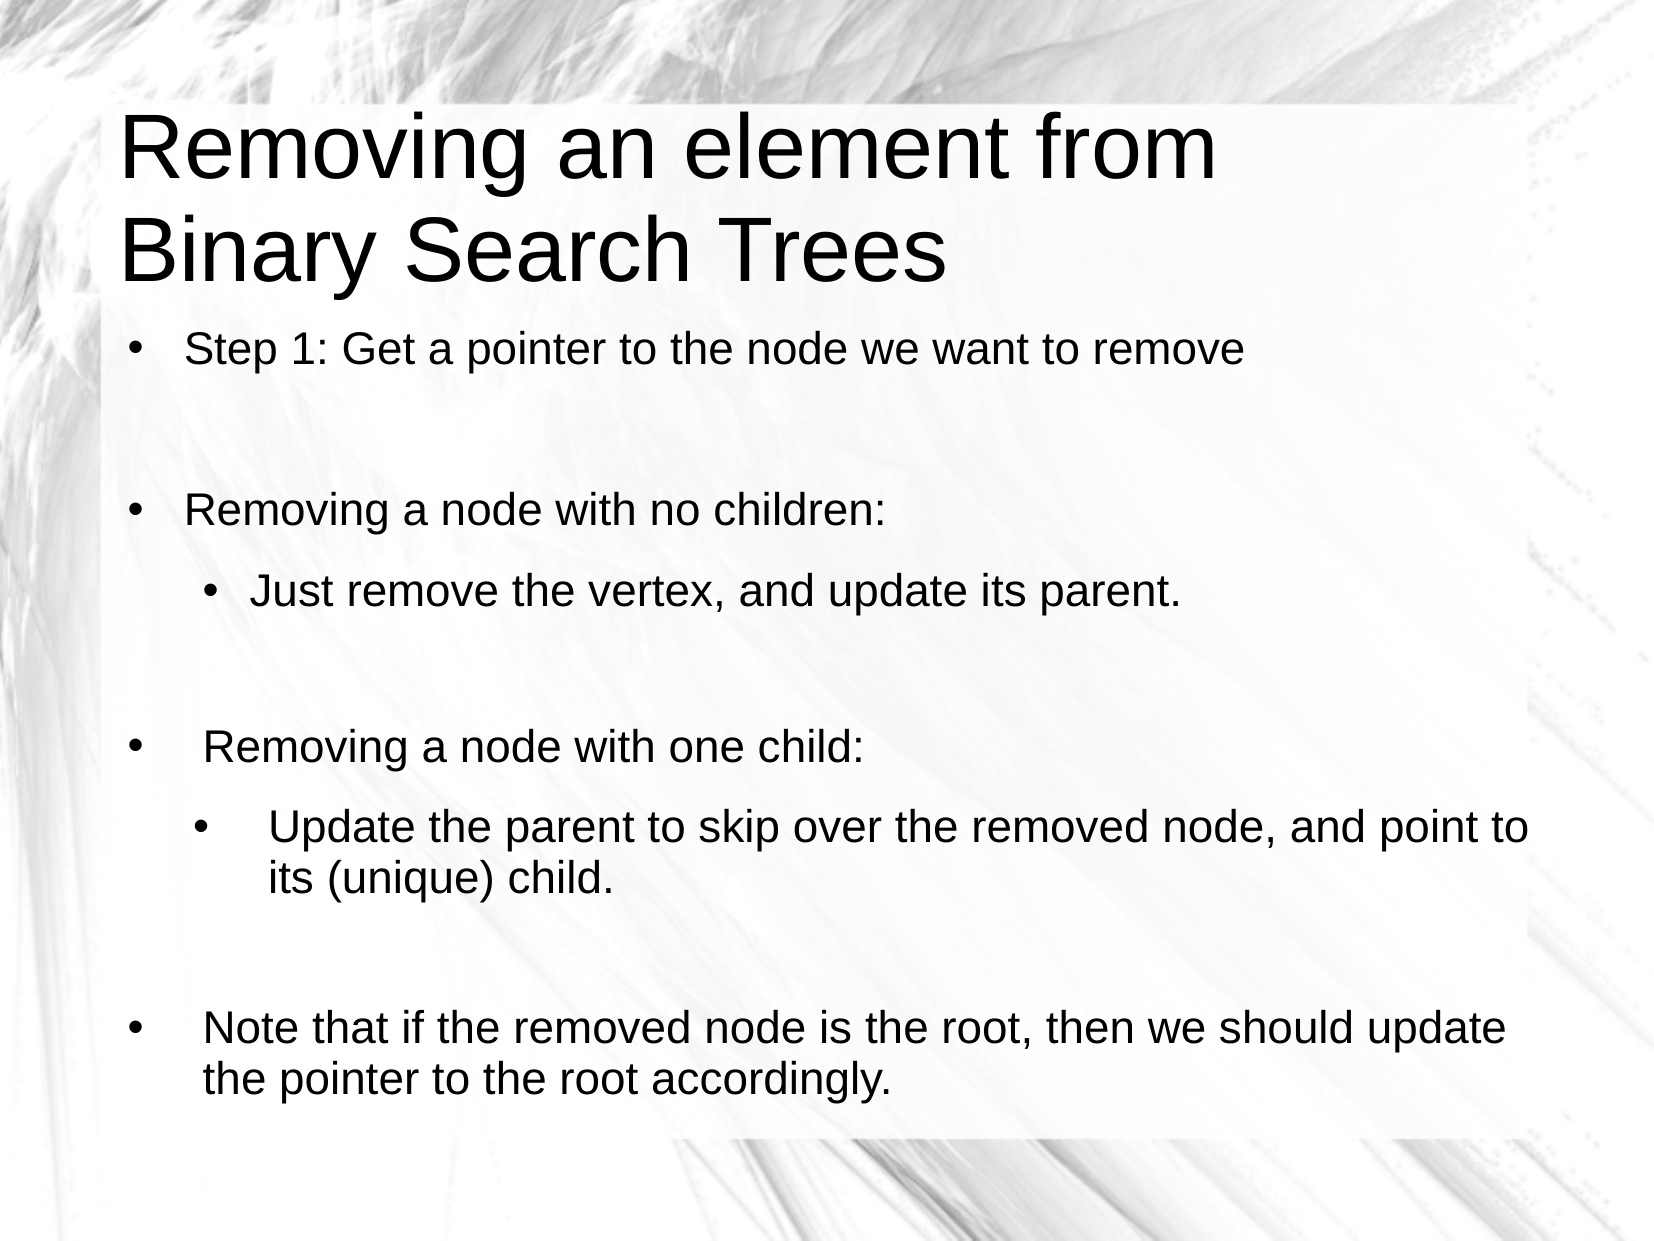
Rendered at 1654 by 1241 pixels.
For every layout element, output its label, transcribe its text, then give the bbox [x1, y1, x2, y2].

list Step 1: Get a pointer to the node we want to remove Removing a node with no children: Just remove the vertex, and update its parent. Removing a node with one child: Update the parent to skip over the removed node, and point to its (unique) child. Note that if the removed node is the root, then we should update the pointer to the root accordingly. [118, 319, 1571, 1109]
picture [0, 0, 1654, 1241]
title Removing an element from Binary Search Trees [118, 93, 1506, 299]
